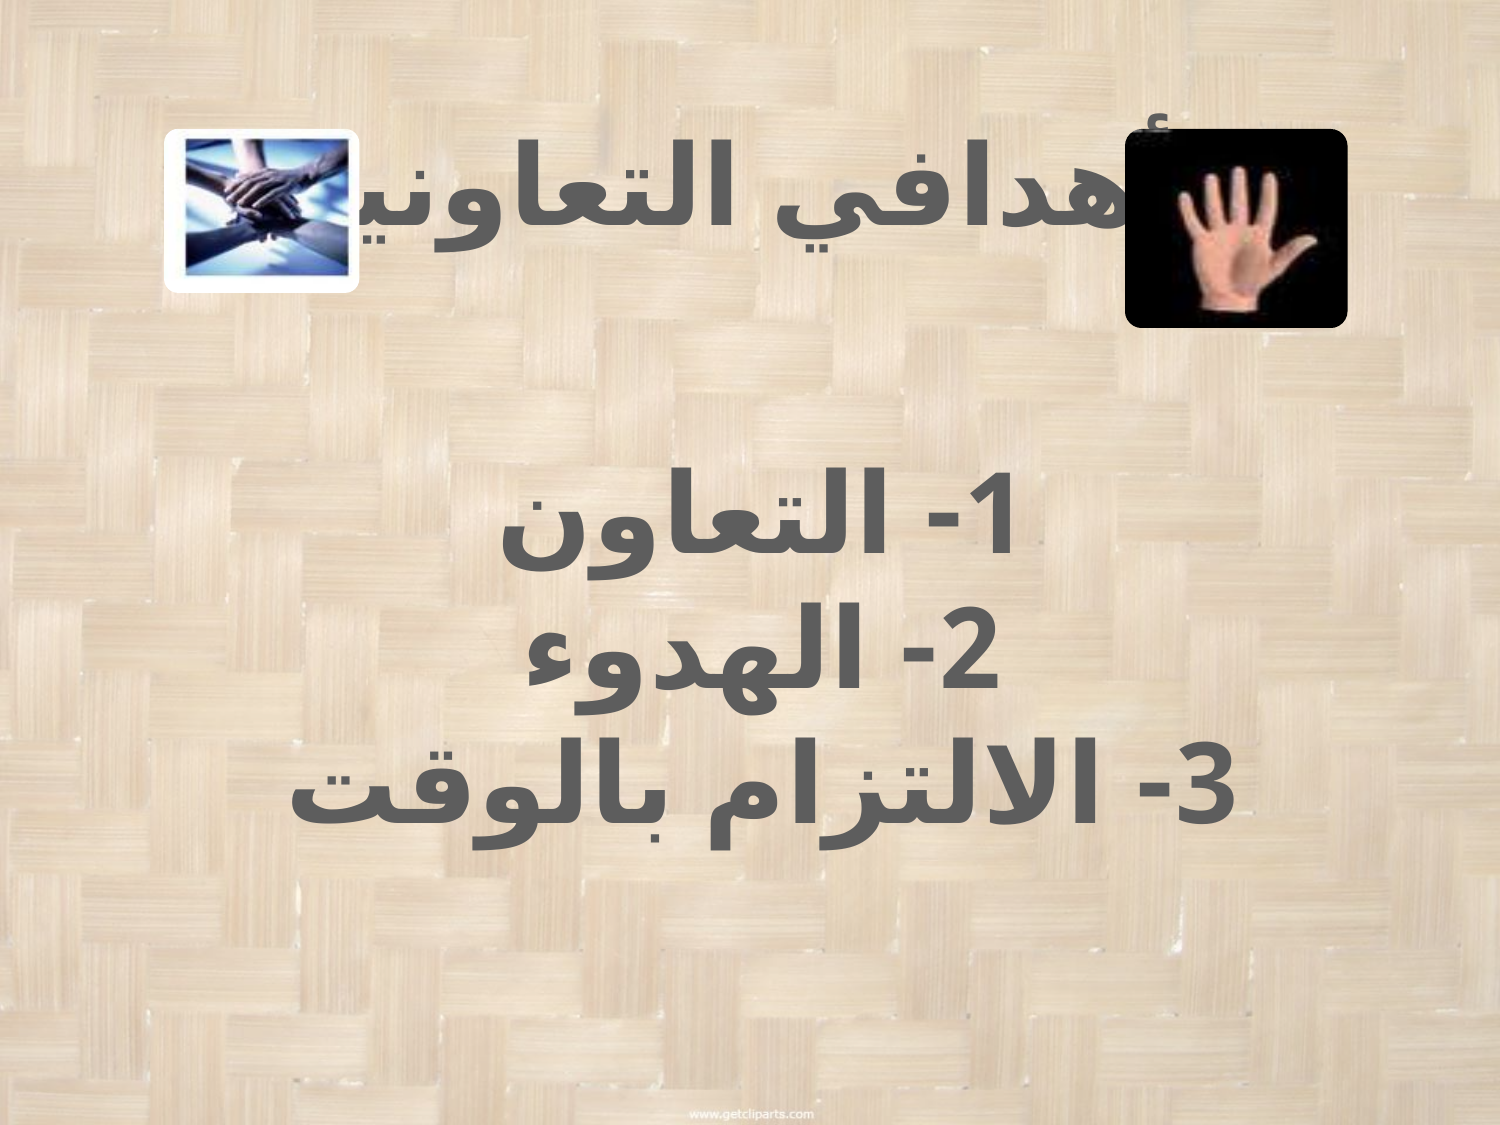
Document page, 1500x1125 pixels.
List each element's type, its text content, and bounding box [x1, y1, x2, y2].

text_box 1- التعاون 2- الهدوء 3- الالتزام بالوقت [175, 433, 1348, 854]
picture [1124, 128, 1348, 329]
picture [163, 128, 360, 294]
text_box (أهدافي التعاونية) [224, 105, 1238, 256]
